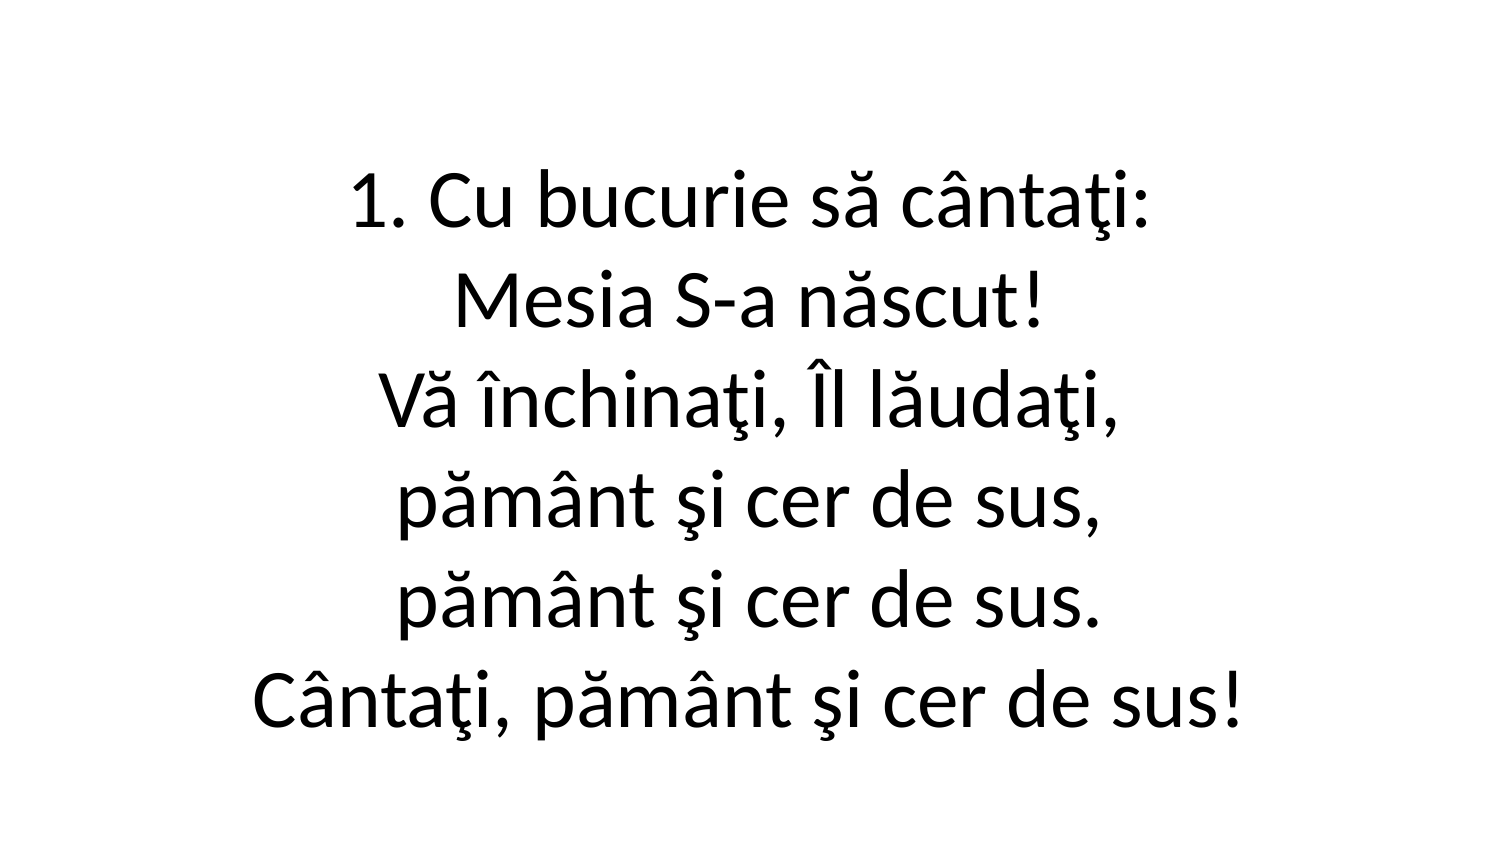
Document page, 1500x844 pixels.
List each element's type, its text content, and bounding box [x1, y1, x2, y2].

text_box 1. Cu bucurie să cântaţi: Mesia S-a născut! Vă închinaţi, Îl lăudaţi, pământ şi cer de sus, pământ şi cer de sus. Cântaţi, pământ şi cer de sus! [237, 92, 1262, 752]
